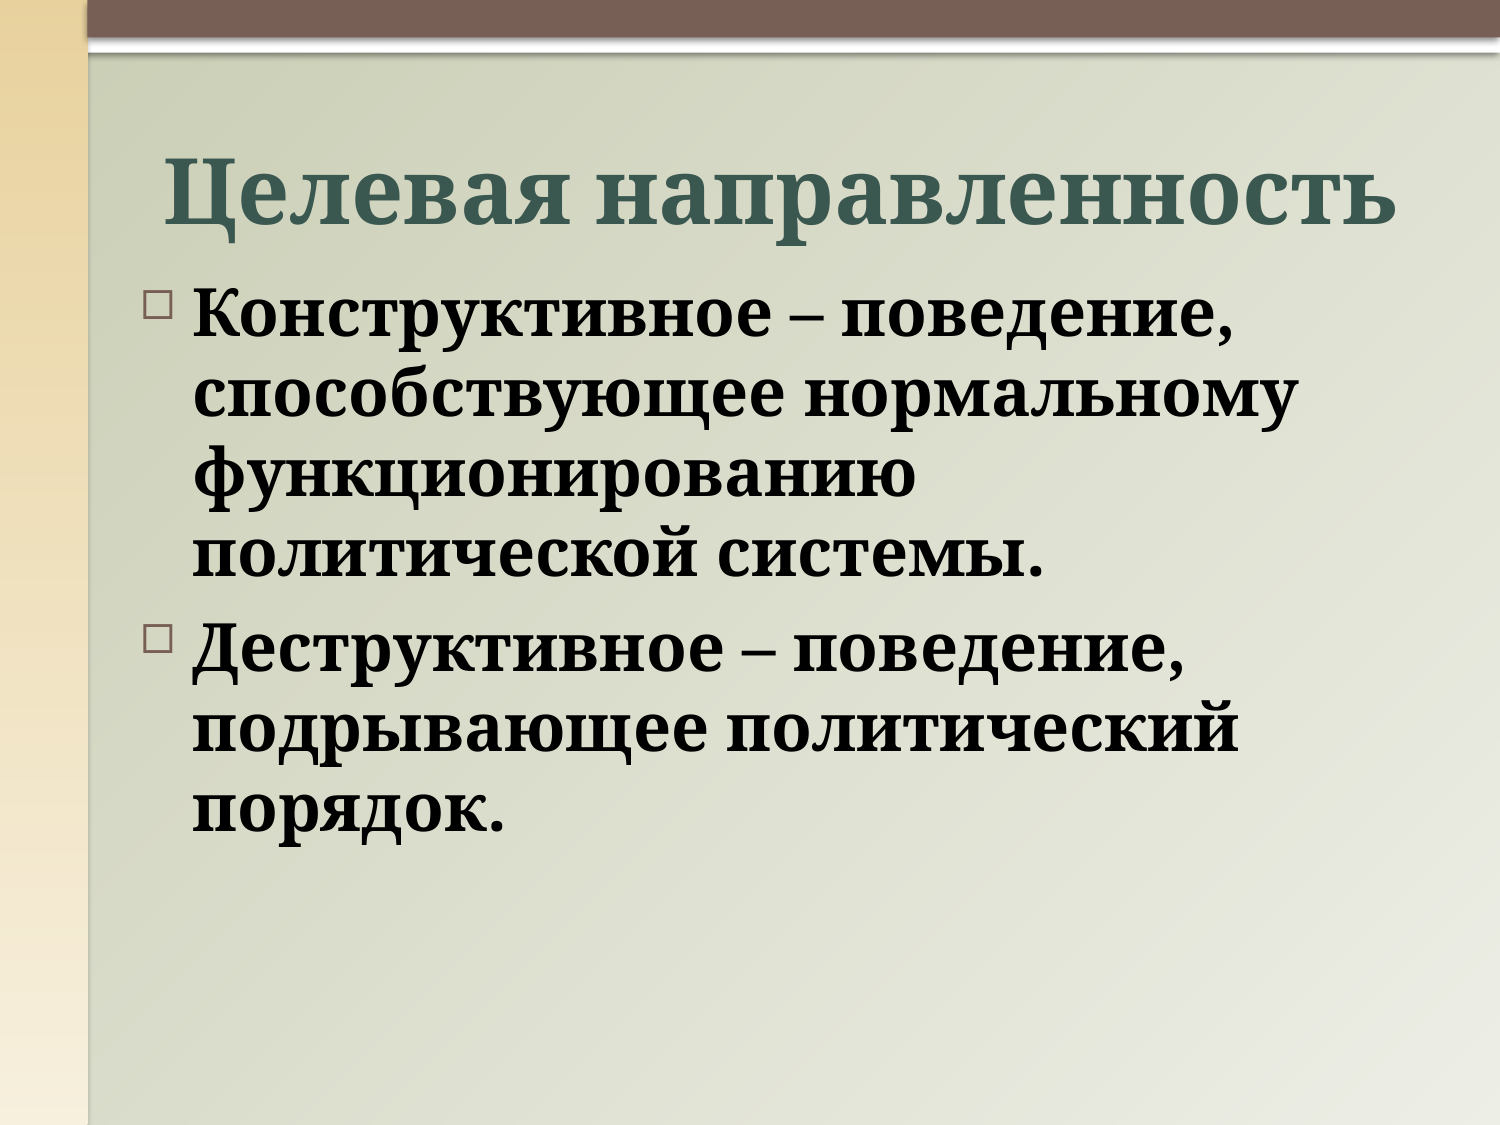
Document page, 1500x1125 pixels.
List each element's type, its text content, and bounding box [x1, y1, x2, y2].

list Конструктивное – поведение, способствующее нормальному функционированию политической системы. Деструктивное – поведение, подрывающее политический порядок. [124, 262, 1439, 1013]
title Целевая направленность [124, 62, 1438, 251]
